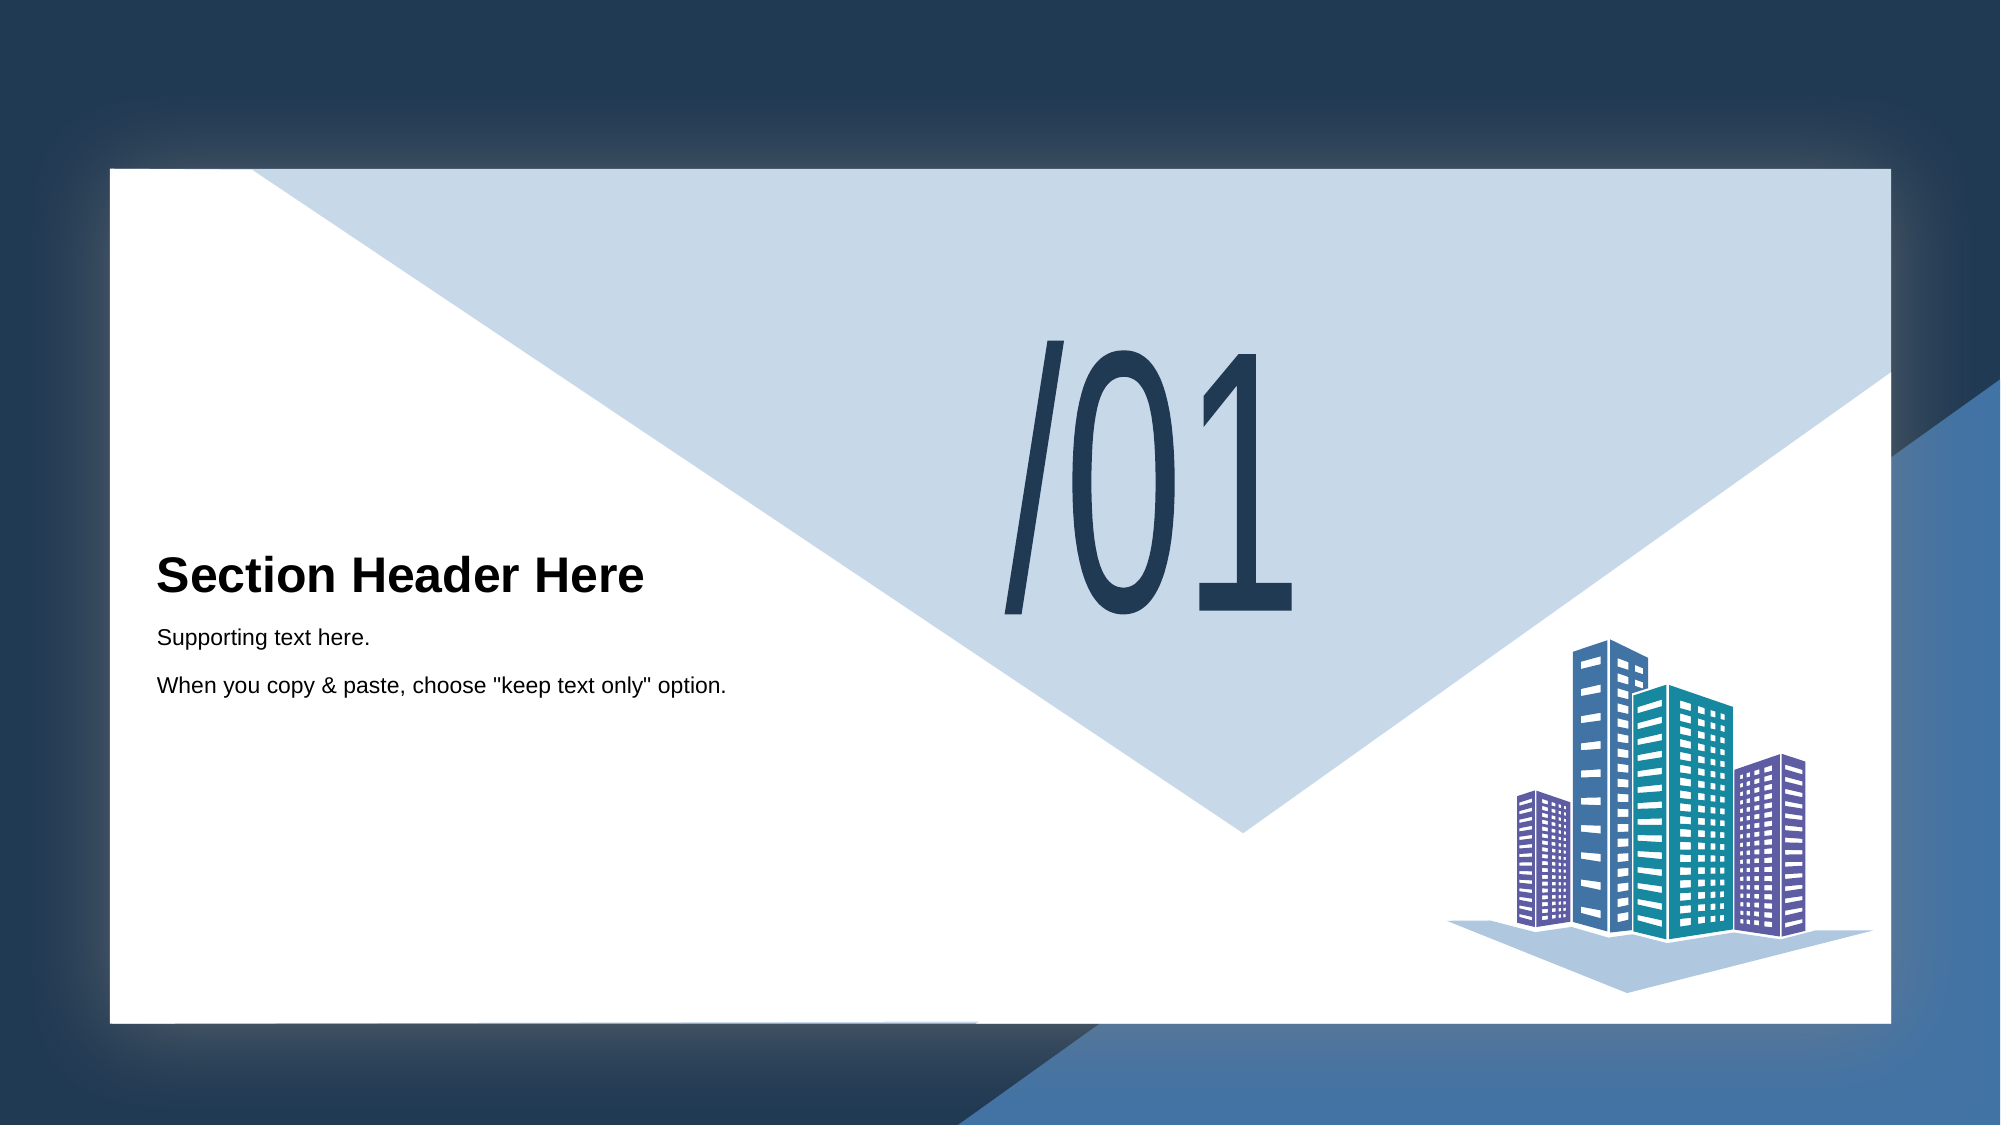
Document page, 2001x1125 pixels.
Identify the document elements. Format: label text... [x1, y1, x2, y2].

title Section Header Here [141, 430, 1031, 612]
list Supporting text here. When you copy & paste, choose "keep text only" option. [141, 614, 1031, 782]
